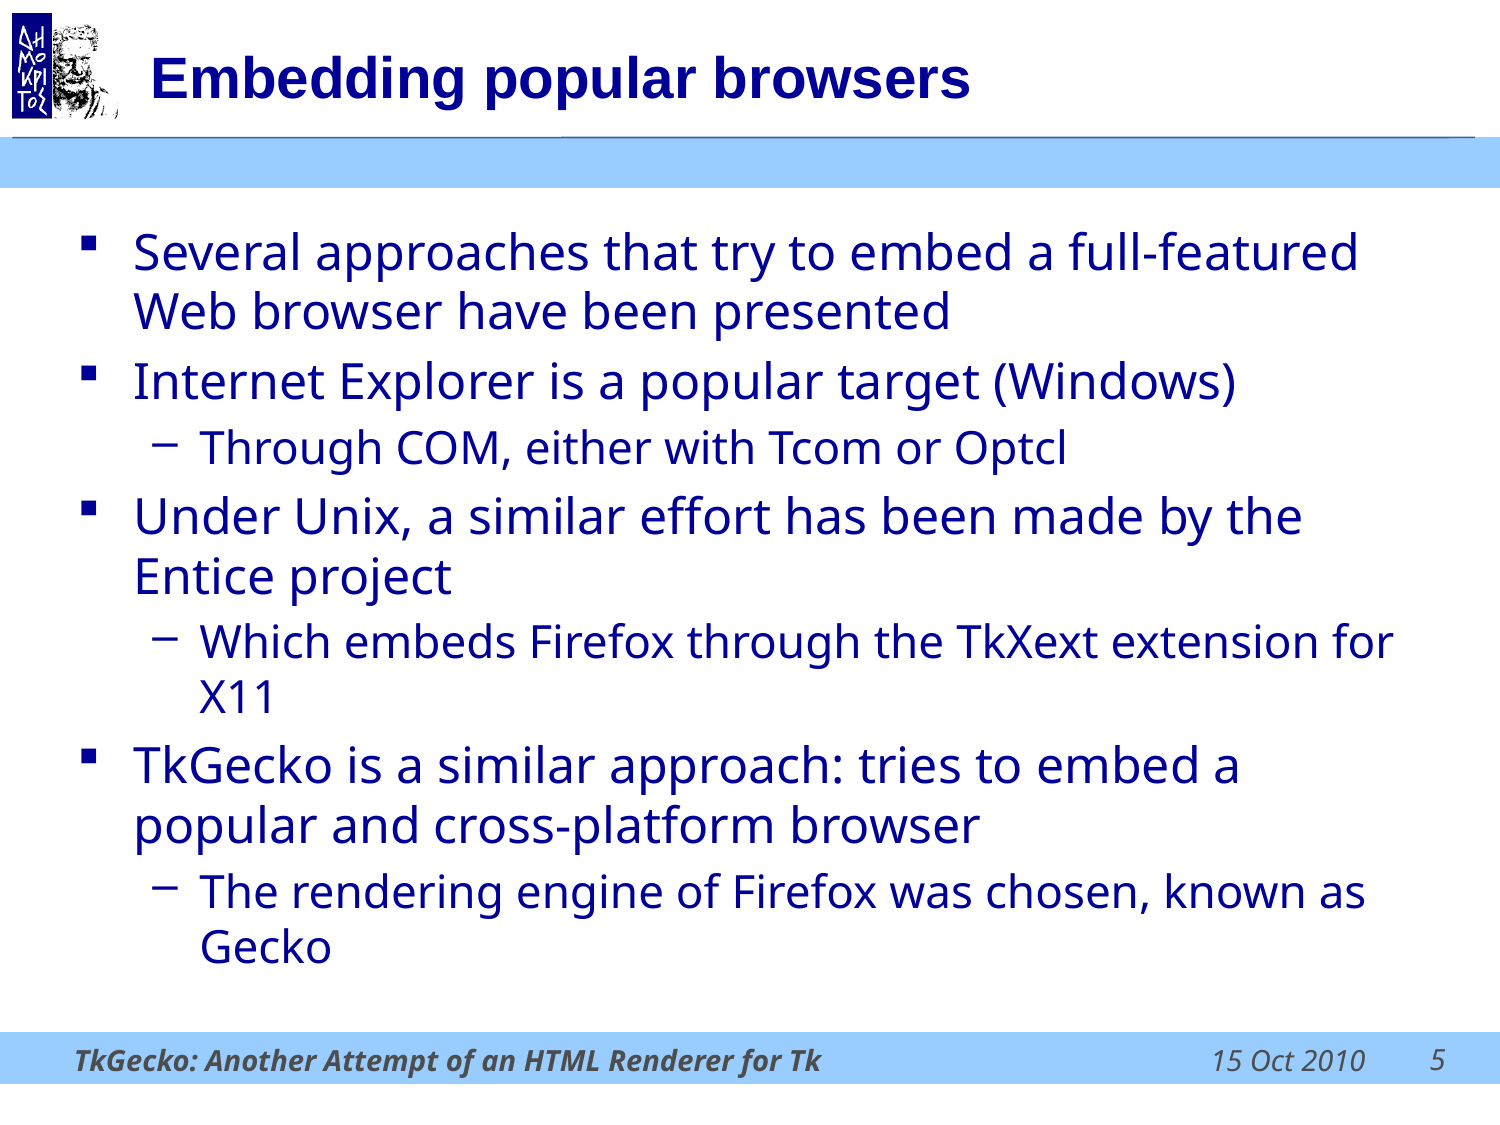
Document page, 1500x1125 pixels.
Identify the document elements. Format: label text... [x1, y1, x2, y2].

picture [11, 13, 118, 120]
slide_number 5 [1399, 1033, 1476, 1084]
list Several approaches that try to embed a full-featured Web browser have been presented Internet Explorer is a popular target (Windows) Through COM, either with Tcom or Optcl Under Unix, a similar effort has been made by the Entice project Which embeds Firefox through the TkXext extension for X11 TkGecko is a similar approach: tries to embed a popular and cross-platform browser The rendering engine of Firefox was chosen, known as Gecko [62, 212, 1438, 1001]
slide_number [1190, 1034, 1381, 1086]
footer TkGecko: Another Attempt of an HTML Renderer for Tk [58, 1034, 1190, 1086]
title Embedding popular browsers [135, 12, 1476, 138]
